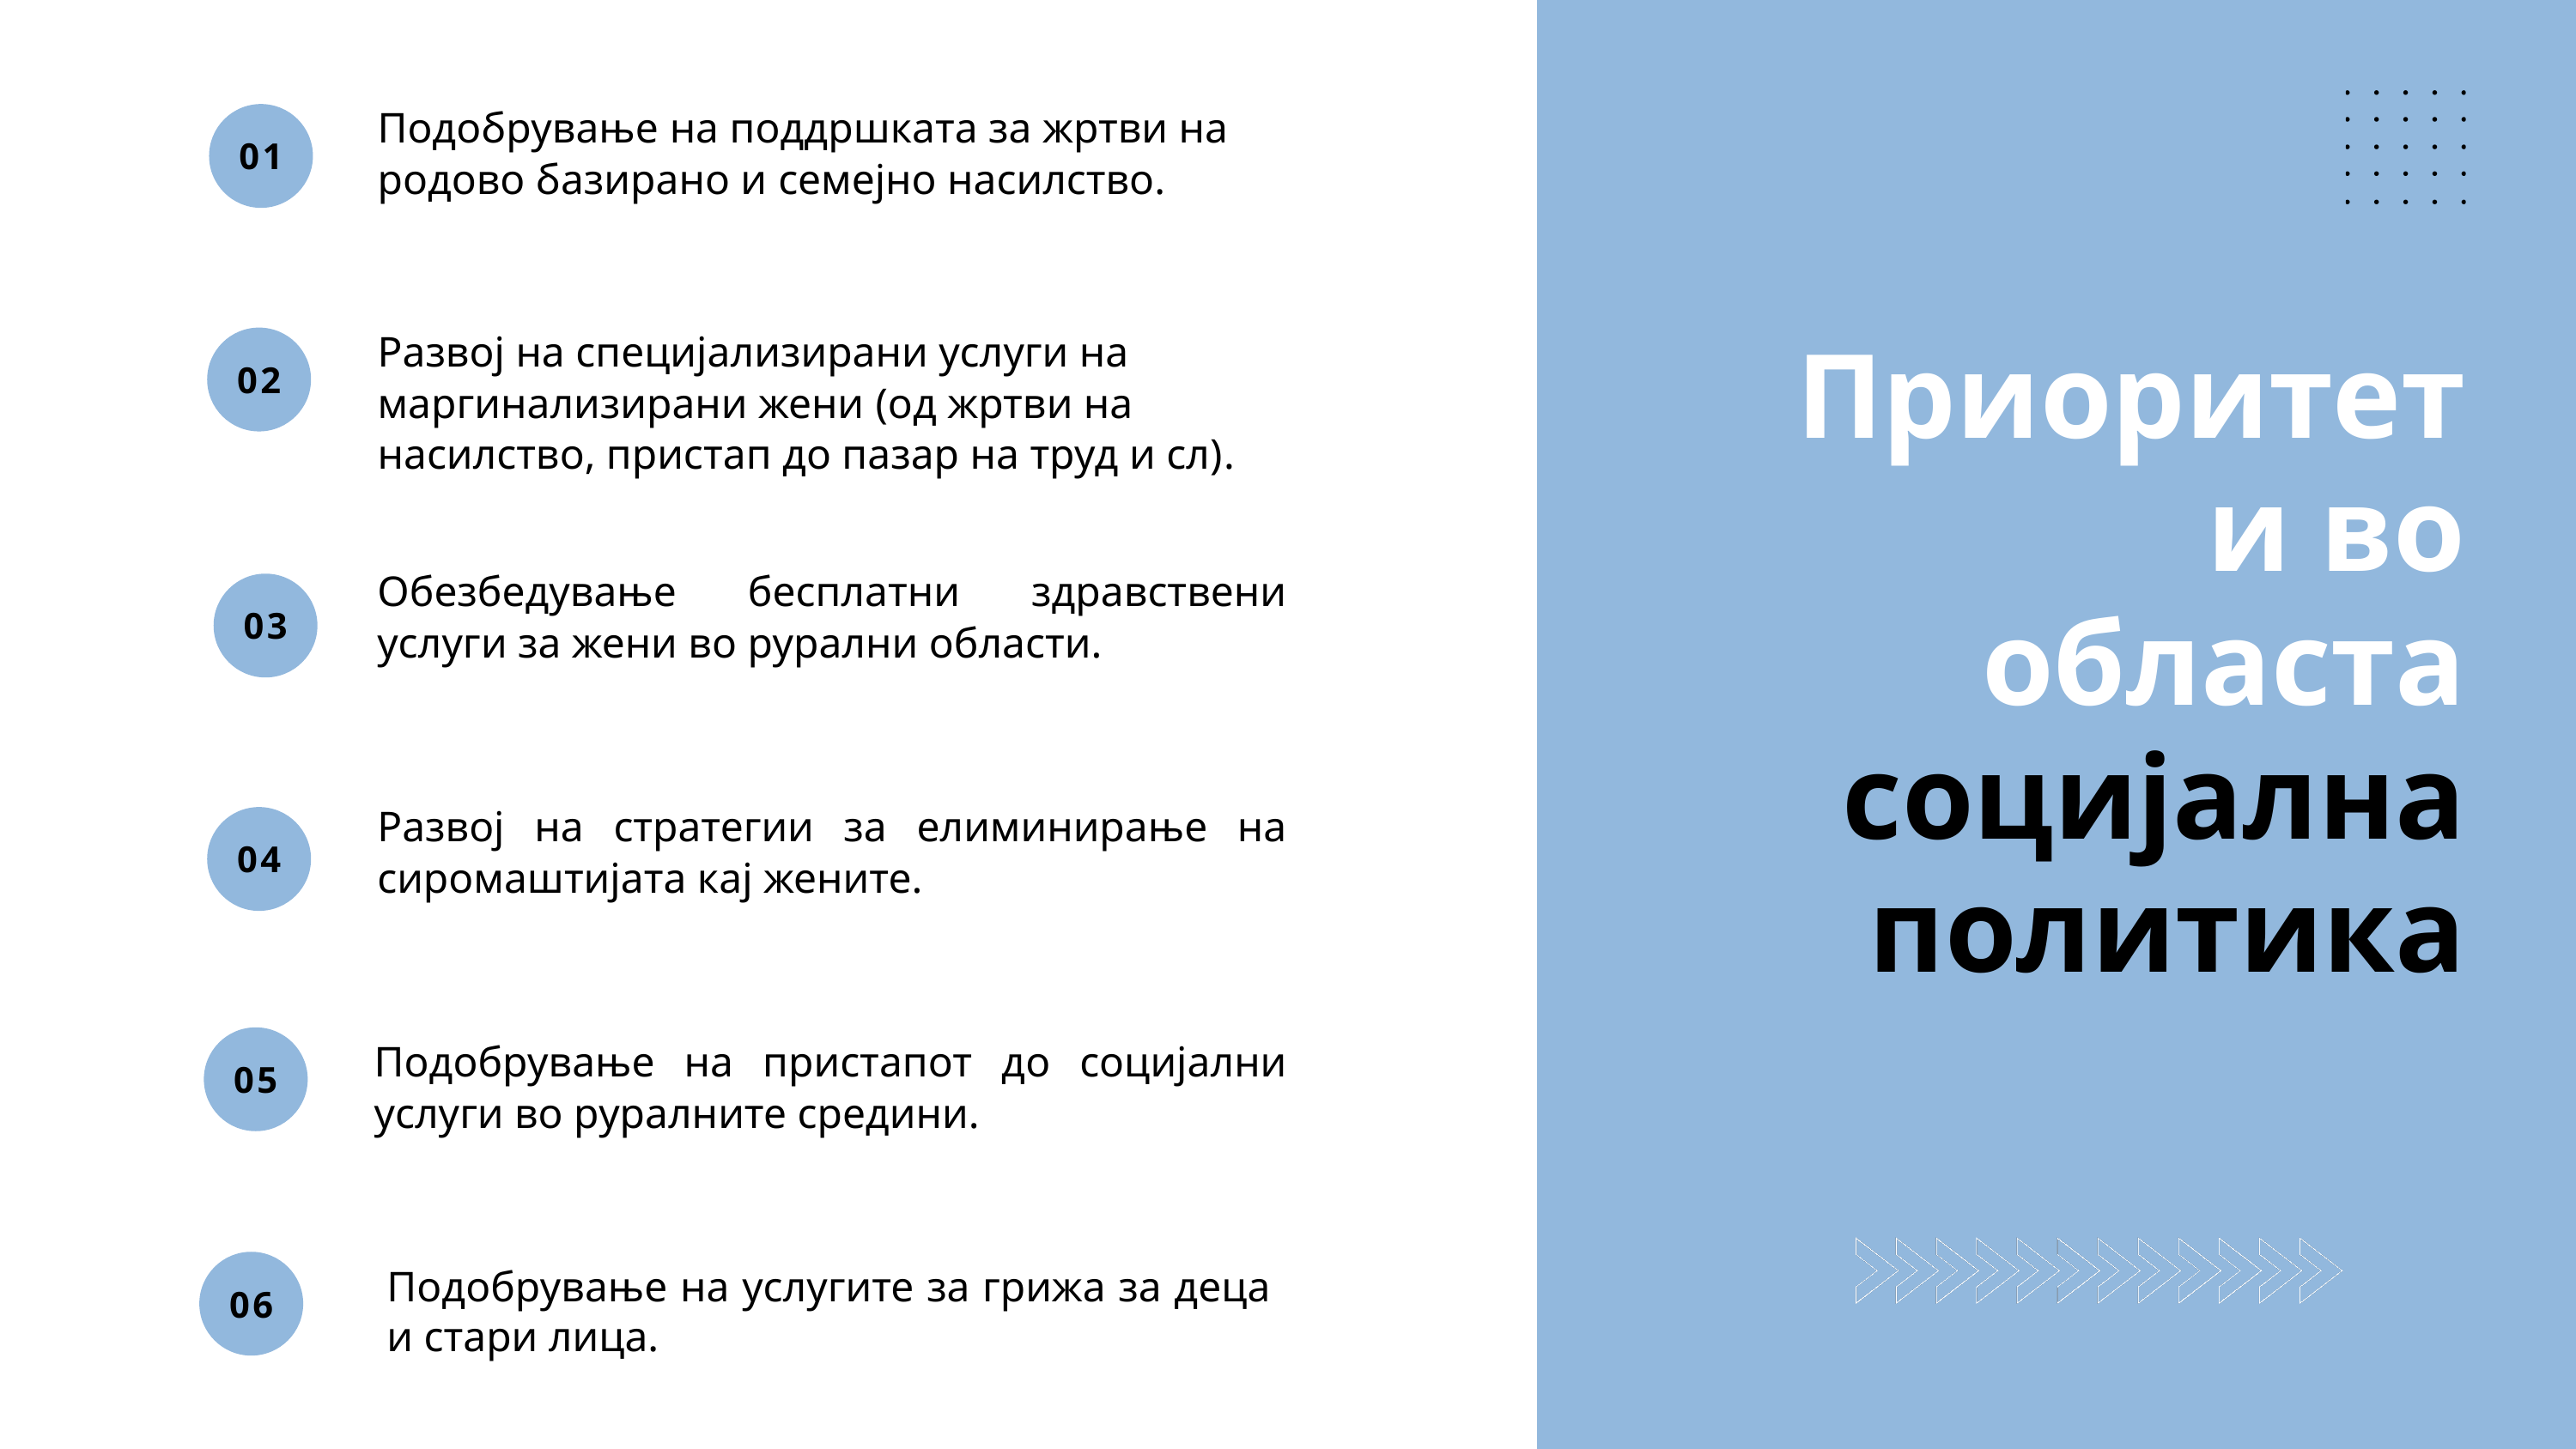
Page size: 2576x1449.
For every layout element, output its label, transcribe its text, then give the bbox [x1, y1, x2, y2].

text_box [206, 327, 312, 432]
text_box Развој на стратегии за елиминирање на сиромаштијата кај жените. [377, 798, 1288, 902]
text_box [213, 573, 318, 678]
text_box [1536, 0, 2576, 1449]
text_box Подобрување на поддршката за жртви на родово базирано и семејно насилство. [377, 100, 1321, 203]
text_box Обезбедување бесплатни здравствени услуги за жени во рурални области. [377, 563, 1288, 667]
text_box Подобрување на пристапот до социјални услуги во руралните средини. [374, 1034, 1288, 1137]
text_box Подобрување на услугите за грижа за деца и стари лица. [374, 1254, 1285, 1367]
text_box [209, 103, 313, 209]
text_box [206, 806, 312, 912]
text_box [198, 1251, 304, 1356]
text_box Развој на специјализирани услуги на маргинализирани жени (од жртви на насилство, пристап до пазар на труд и сл). [377, 323, 1291, 478]
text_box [204, 1027, 308, 1131]
